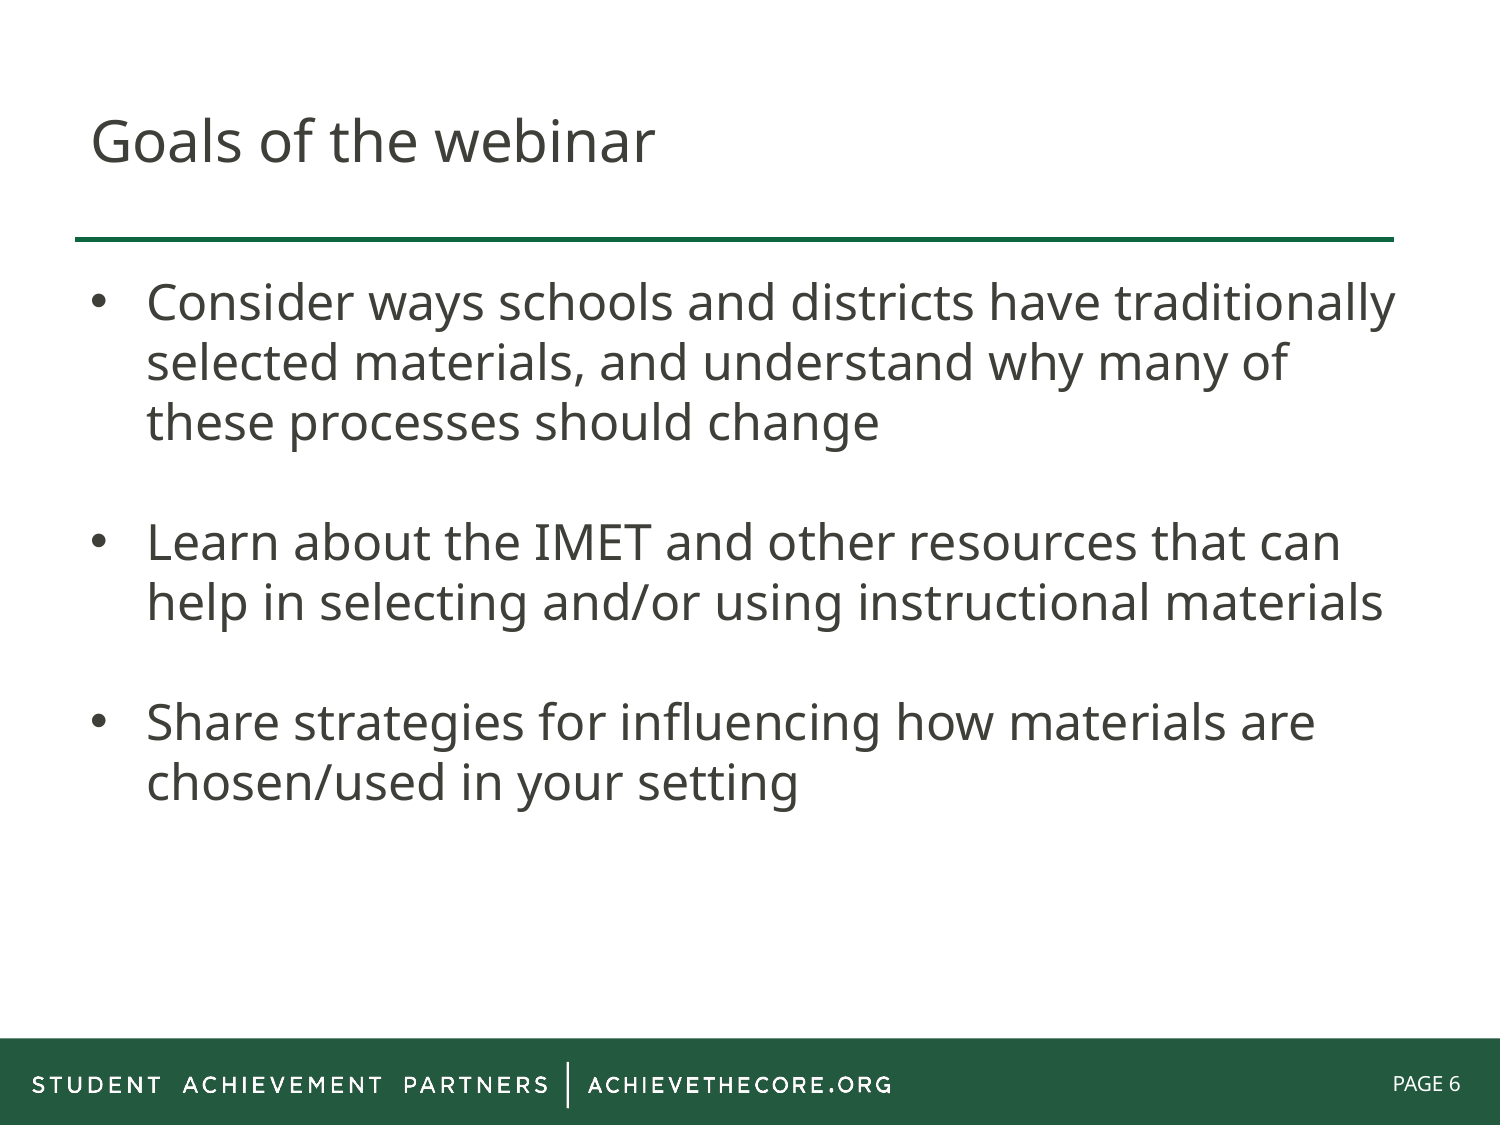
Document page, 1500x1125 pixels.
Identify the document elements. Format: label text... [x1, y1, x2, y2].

title Goals of the webinar [75, 45, 1425, 233]
list Consider ways schools and districts have traditionally selected materials, and understand why many of these processes should change Learn about the IMET and other resources that can help in selecting and/or using instructional materials Share strategies for influencing how materials are chosen/used in your setting [75, 262, 1425, 1005]
picture [12, 1055, 911, 1112]
